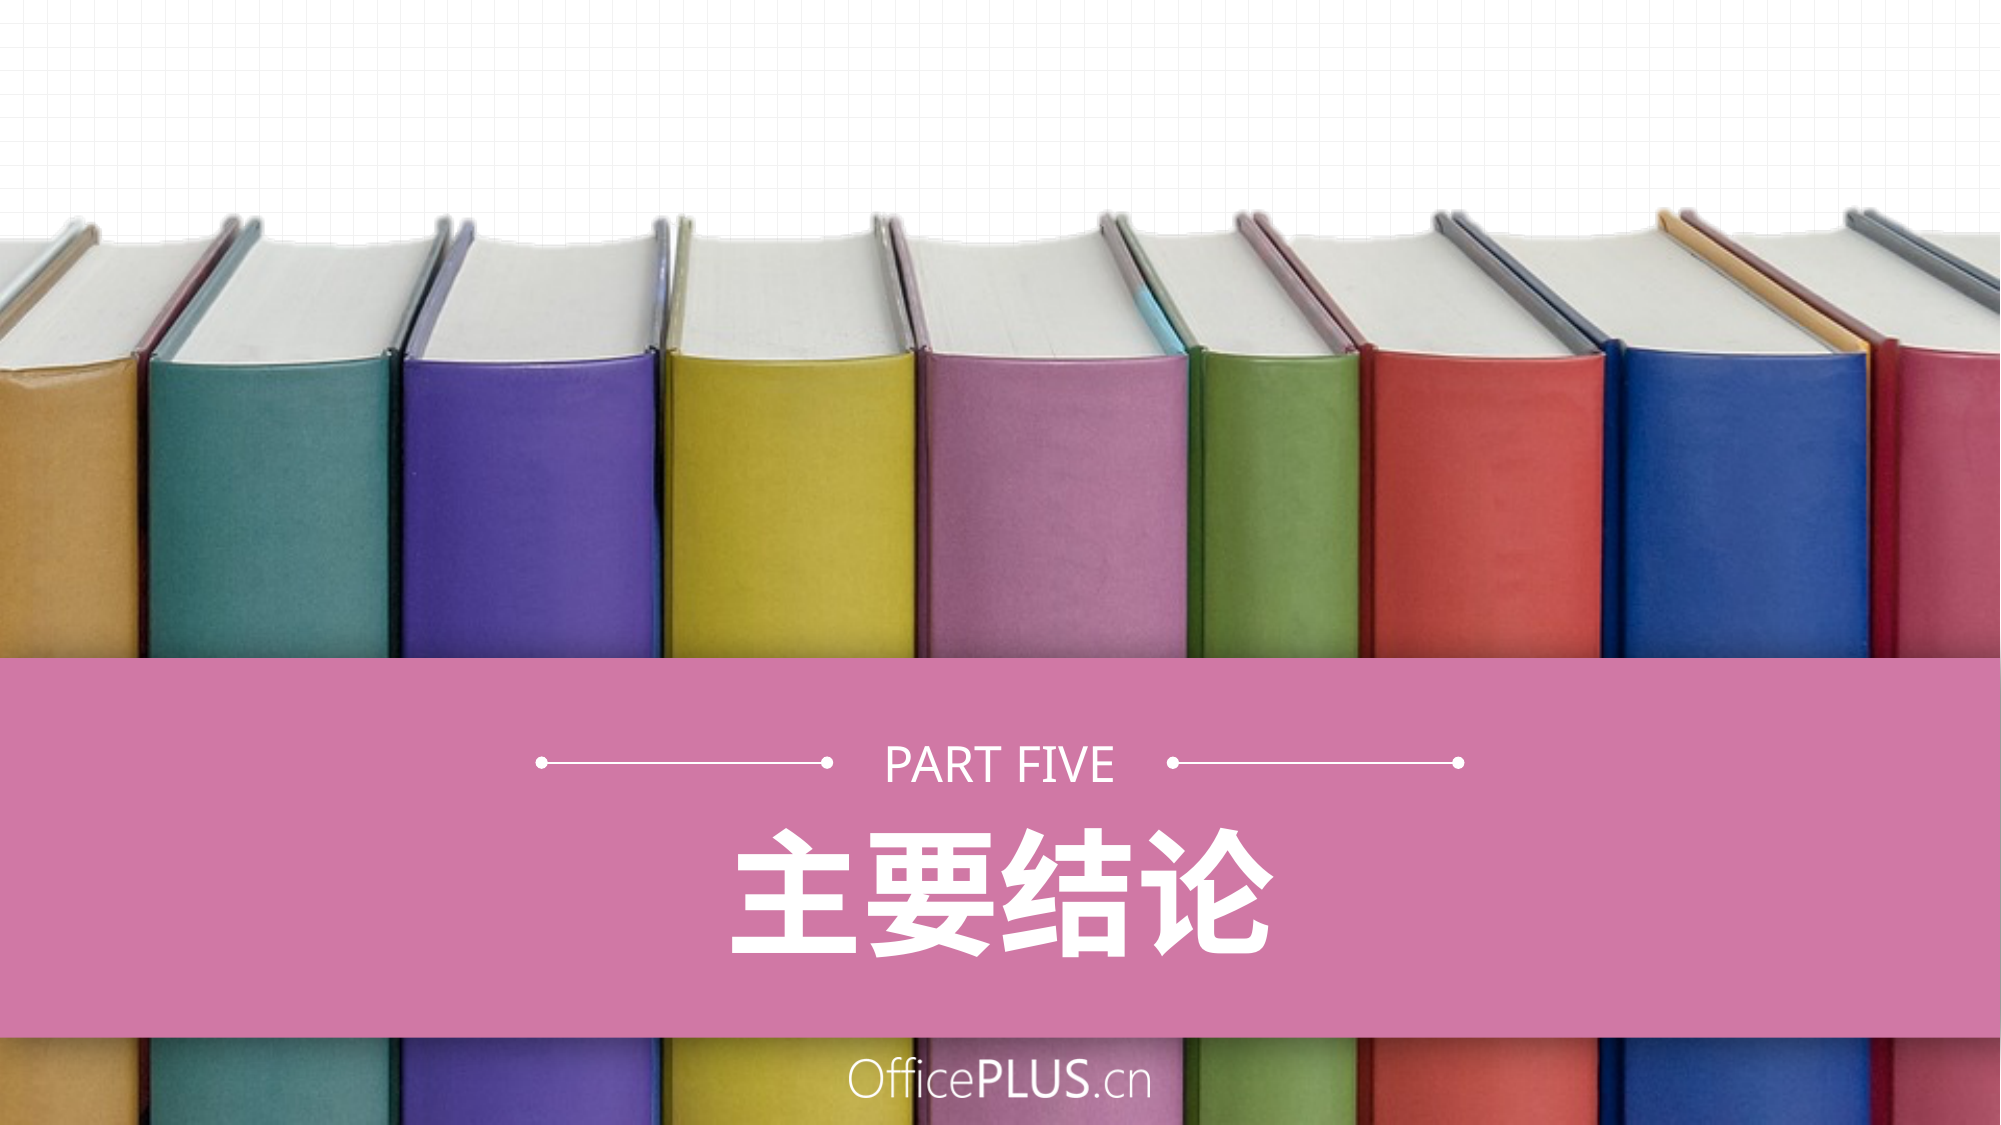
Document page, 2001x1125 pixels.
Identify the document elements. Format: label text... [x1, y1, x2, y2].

text_box 主要结论 [710, 800, 1290, 981]
picture [0, 27, 2000, 658]
text_box PART FIVE [868, 763, 1131, 800]
text_box PART FIVE [868, 724, 1131, 762]
picture [0, 1038, 2000, 1125]
